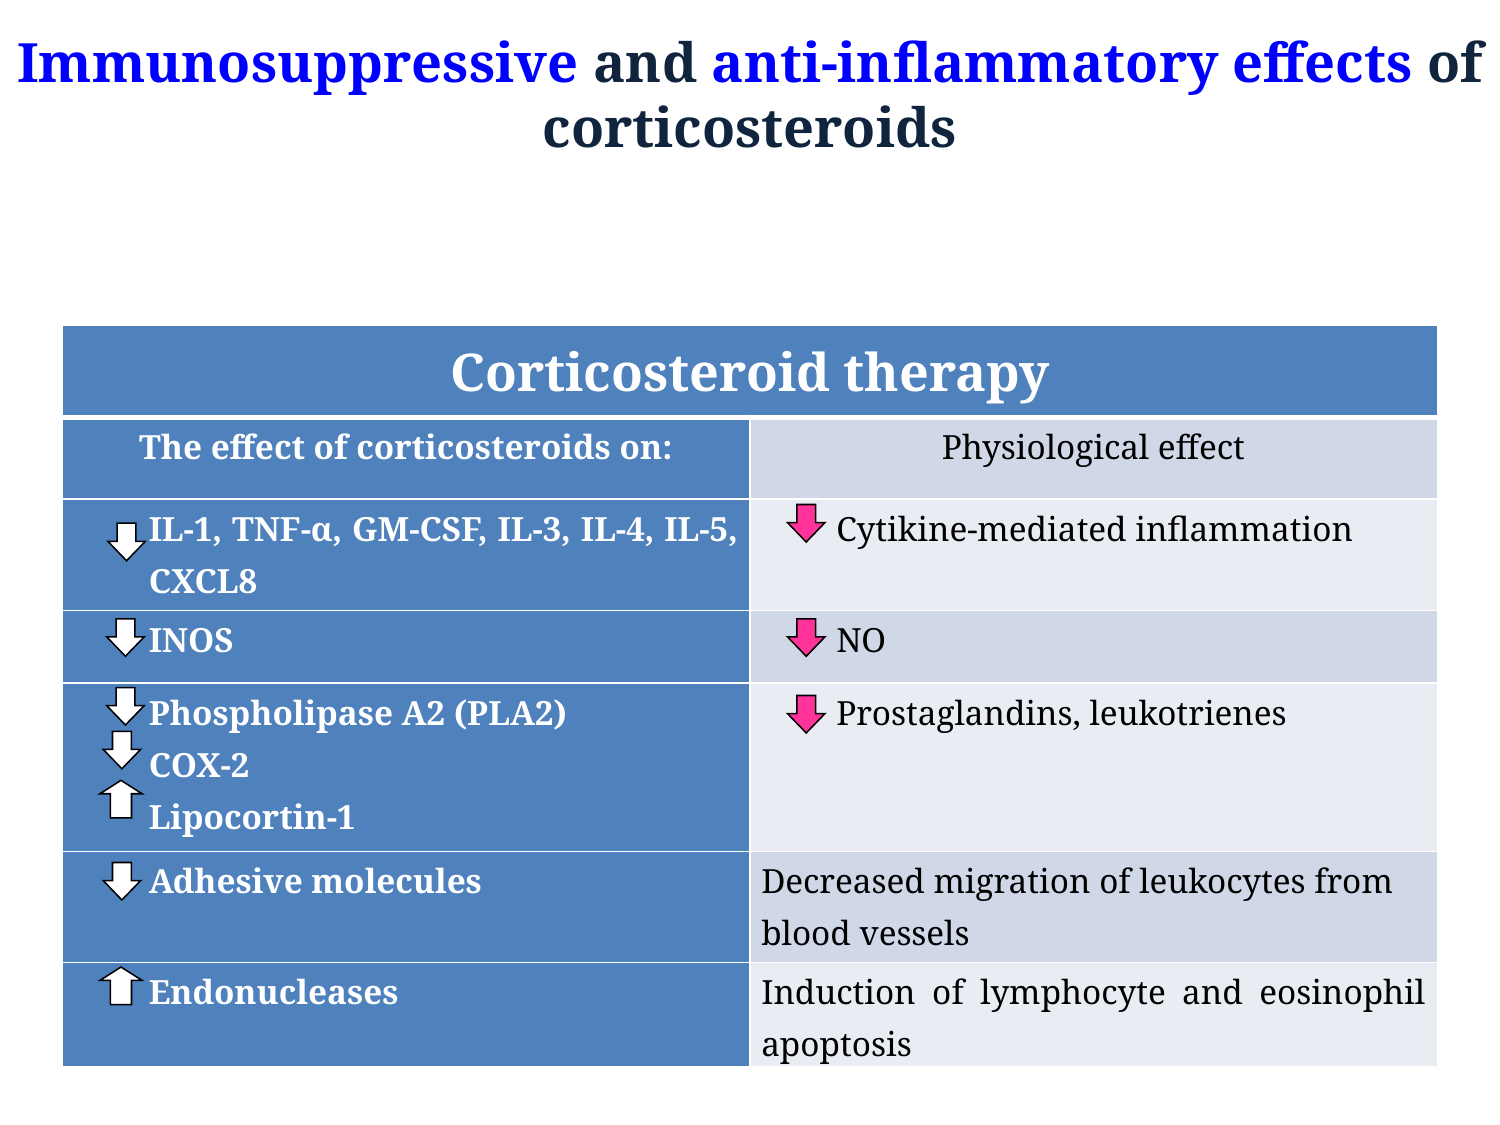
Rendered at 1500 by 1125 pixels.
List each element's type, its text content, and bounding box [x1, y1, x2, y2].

text_box [103, 862, 141, 901]
table_cell INOS [63, 611, 749, 682]
text_box [99, 967, 143, 1005]
table_cell Cytikine-mediated inflammation [751, 500, 1437, 610]
text_box [99, 780, 143, 818]
text_box [106, 618, 145, 657]
text_box [787, 504, 826, 543]
table_cell NO [751, 611, 1437, 682]
table_cell Decreased migration of leukocytes from blood vessels [751, 852, 1437, 962]
table_cell IL-1, TNF-α, GM-CSF, IL-3, IL-4, IL-5, CXCL8 [63, 500, 749, 610]
title Immunosuppressive and anti-inflammatory effects of corticosteroids [0, 24, 1500, 163]
table_header Corticosteroid therapy [63, 326, 1437, 415]
text_box [107, 523, 146, 561]
text_box [103, 731, 141, 769]
table_cell The effect of corticosteroids on: [63, 420, 749, 498]
text_box [787, 618, 826, 657]
table_cell Physiological effect [751, 420, 1437, 498]
table_cell Prostaglandins, leukotrienes [751, 684, 1437, 851]
table_cell Phospholipase А2 (PLA2) COX-2 Lipocortin-1 [63, 684, 749, 851]
text_box [787, 695, 826, 733]
table_cell Adhesive molecules [63, 852, 749, 962]
text_box [106, 687, 145, 726]
table_cell Endonucleases [63, 963, 749, 1066]
table_cell Induction of lymphocyte and eosinophil apoptosis [751, 963, 1437, 1066]
